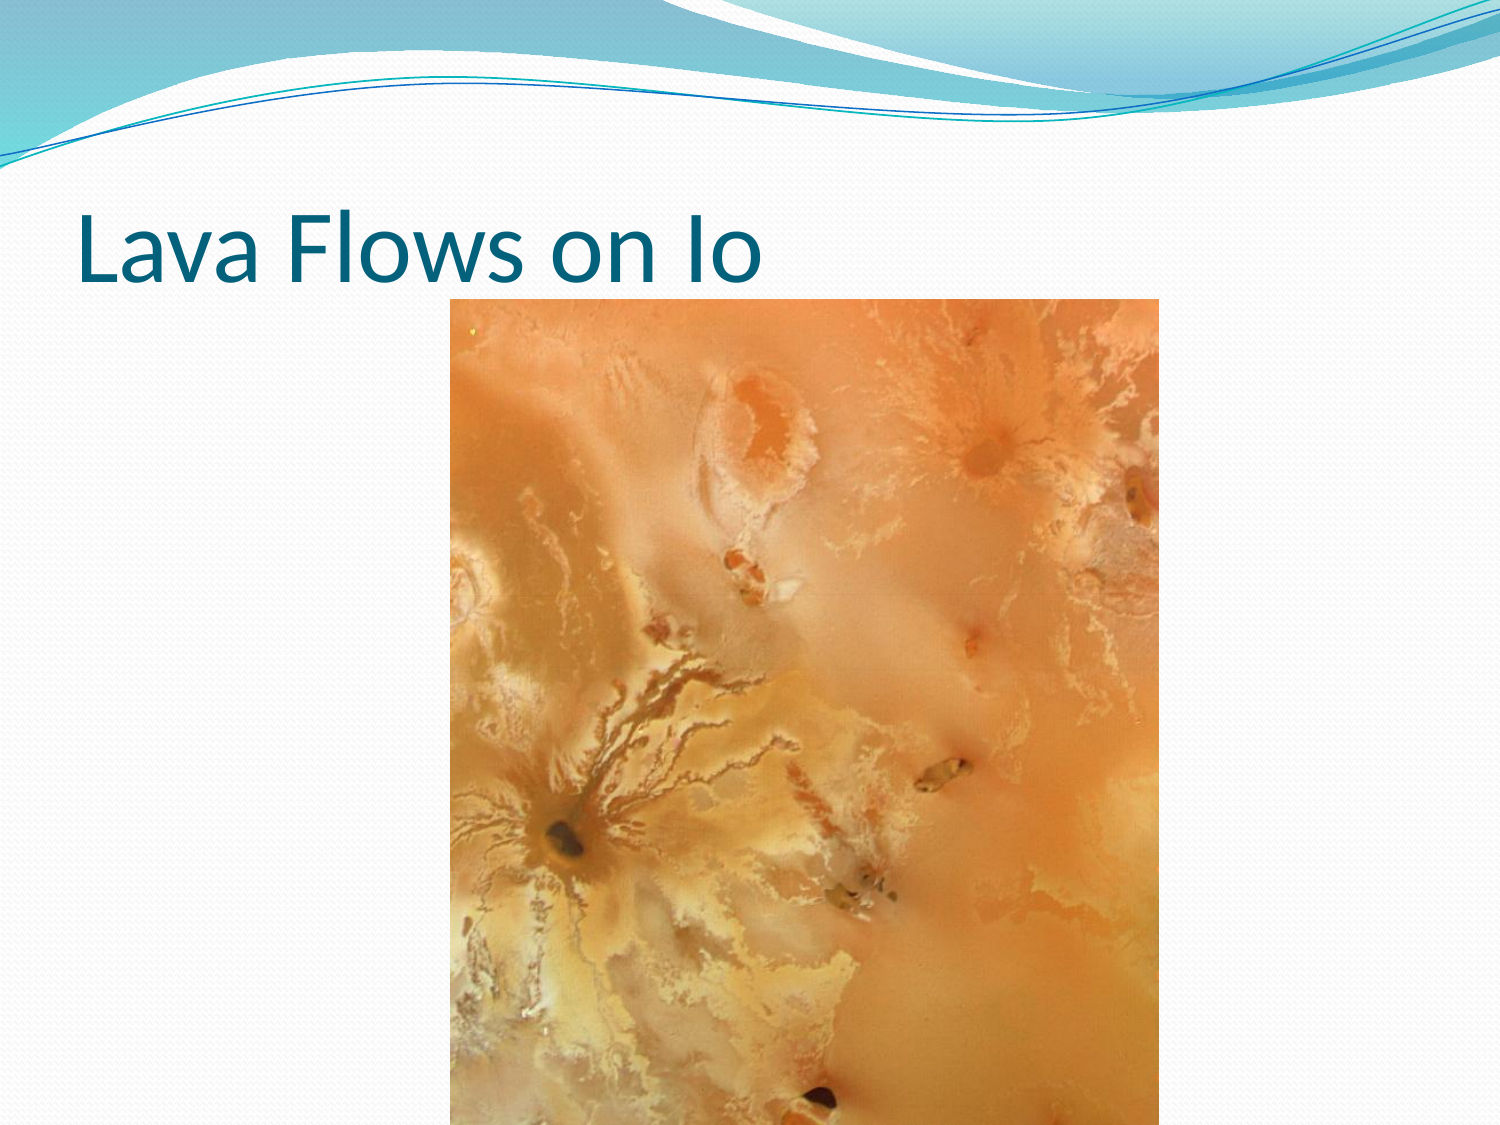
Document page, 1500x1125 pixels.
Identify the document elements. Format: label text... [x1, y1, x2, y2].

title Lava Flows on Io [74, 115, 1426, 304]
picture [449, 299, 1159, 1125]
